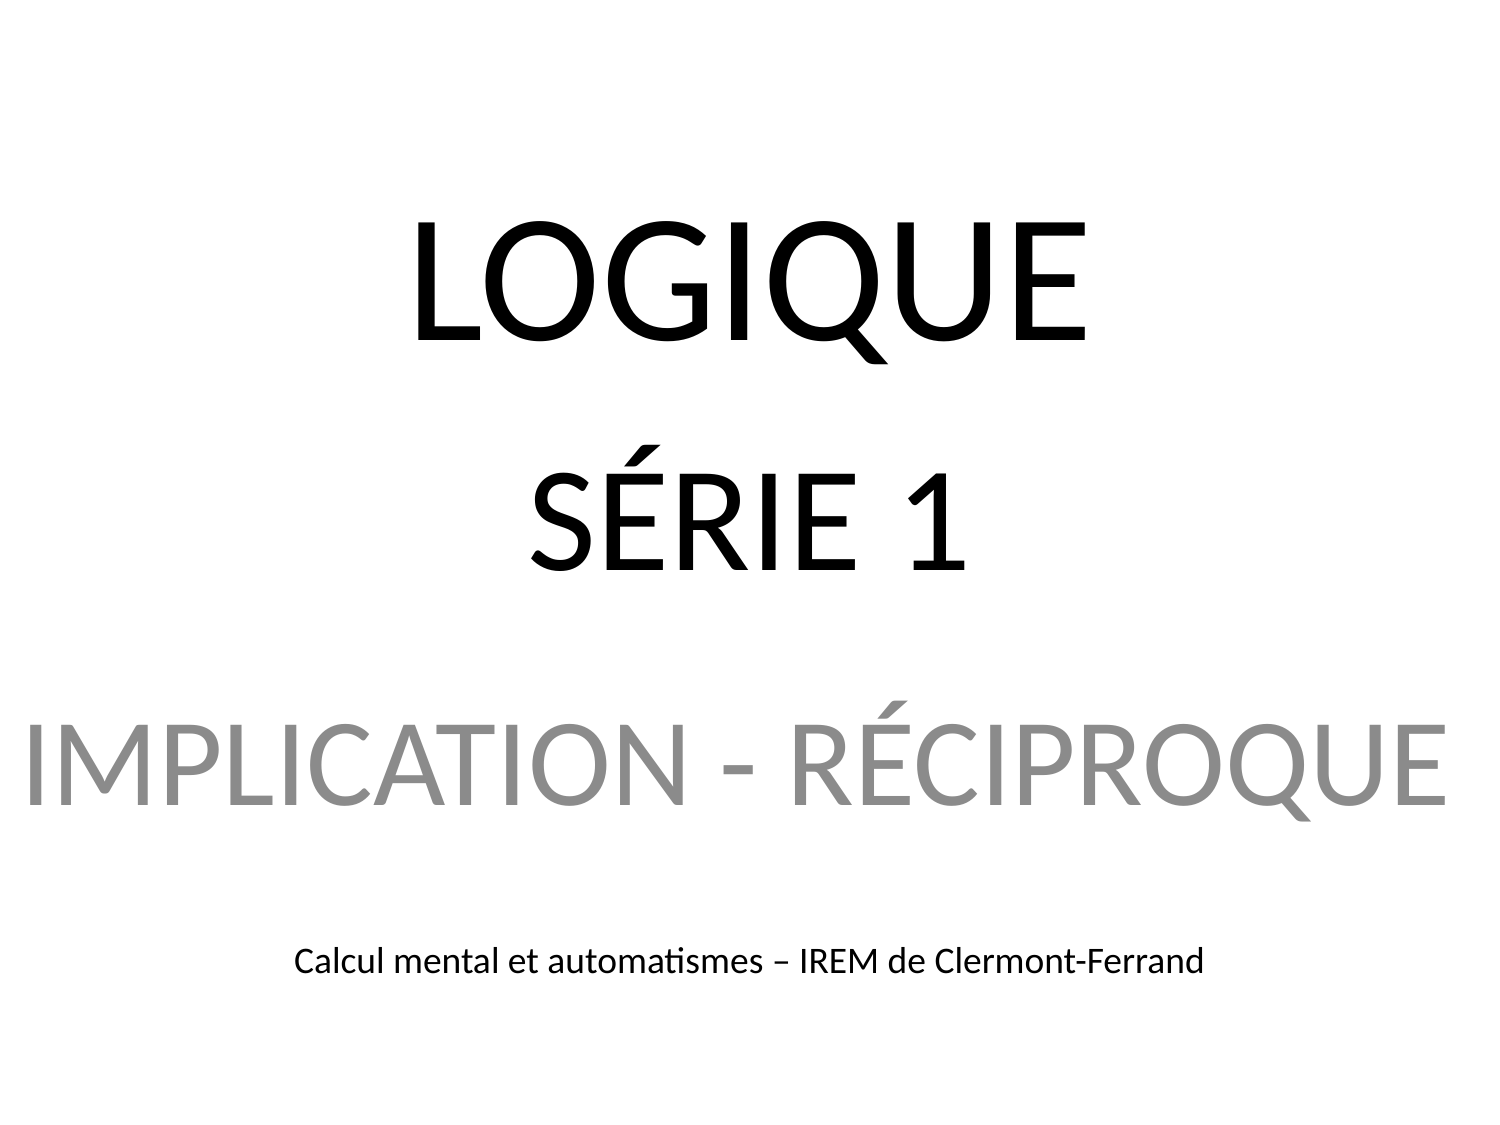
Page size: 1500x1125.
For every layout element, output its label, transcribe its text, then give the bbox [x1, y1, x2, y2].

title LOGIQUE [0, 160, 1500, 374]
text_box Série 1 [0, 412, 1500, 608]
subtitle Implication - Réciproque [0, 672, 1500, 894]
text_box Calcul mental et automatismes – IREM de Clermont-Ferrand [0, 928, 1500, 989]
